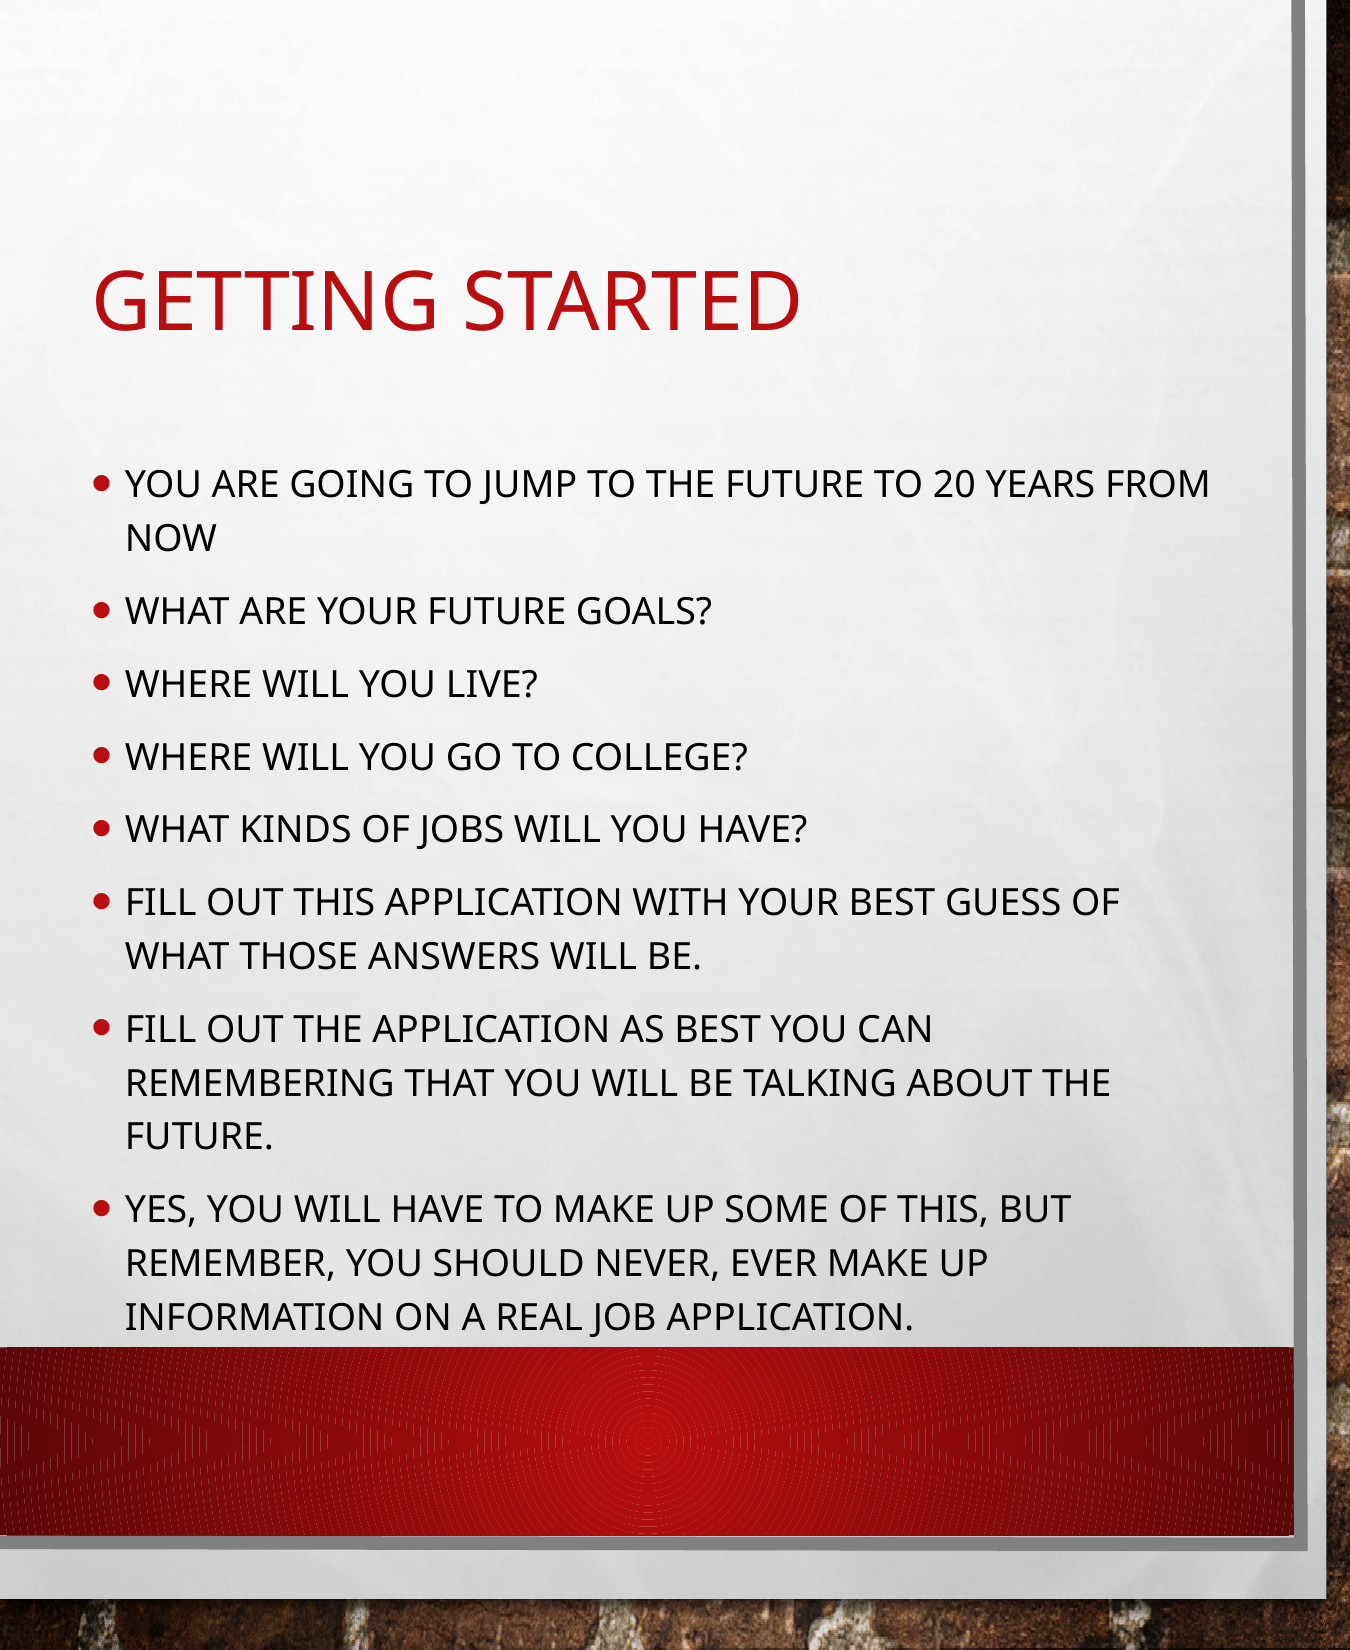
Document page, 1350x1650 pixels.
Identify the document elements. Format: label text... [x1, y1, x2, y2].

title Getting Started [75, 165, 1228, 443]
list You are going to jump to the future to 20 years from now What are your future goals? Where will you live? Where will you go to college? What kinds of jobs will you have? Fill out this application with your best guess of what those answers will be. Fill out the application as best you can remembering that you will be talking about the future. Yes, you will have to make up some of this, but remember, you should Never, ever make up information on a real job application. [75, 496, 1227, 1294]
picture [0, 0, 1350, 1650]
